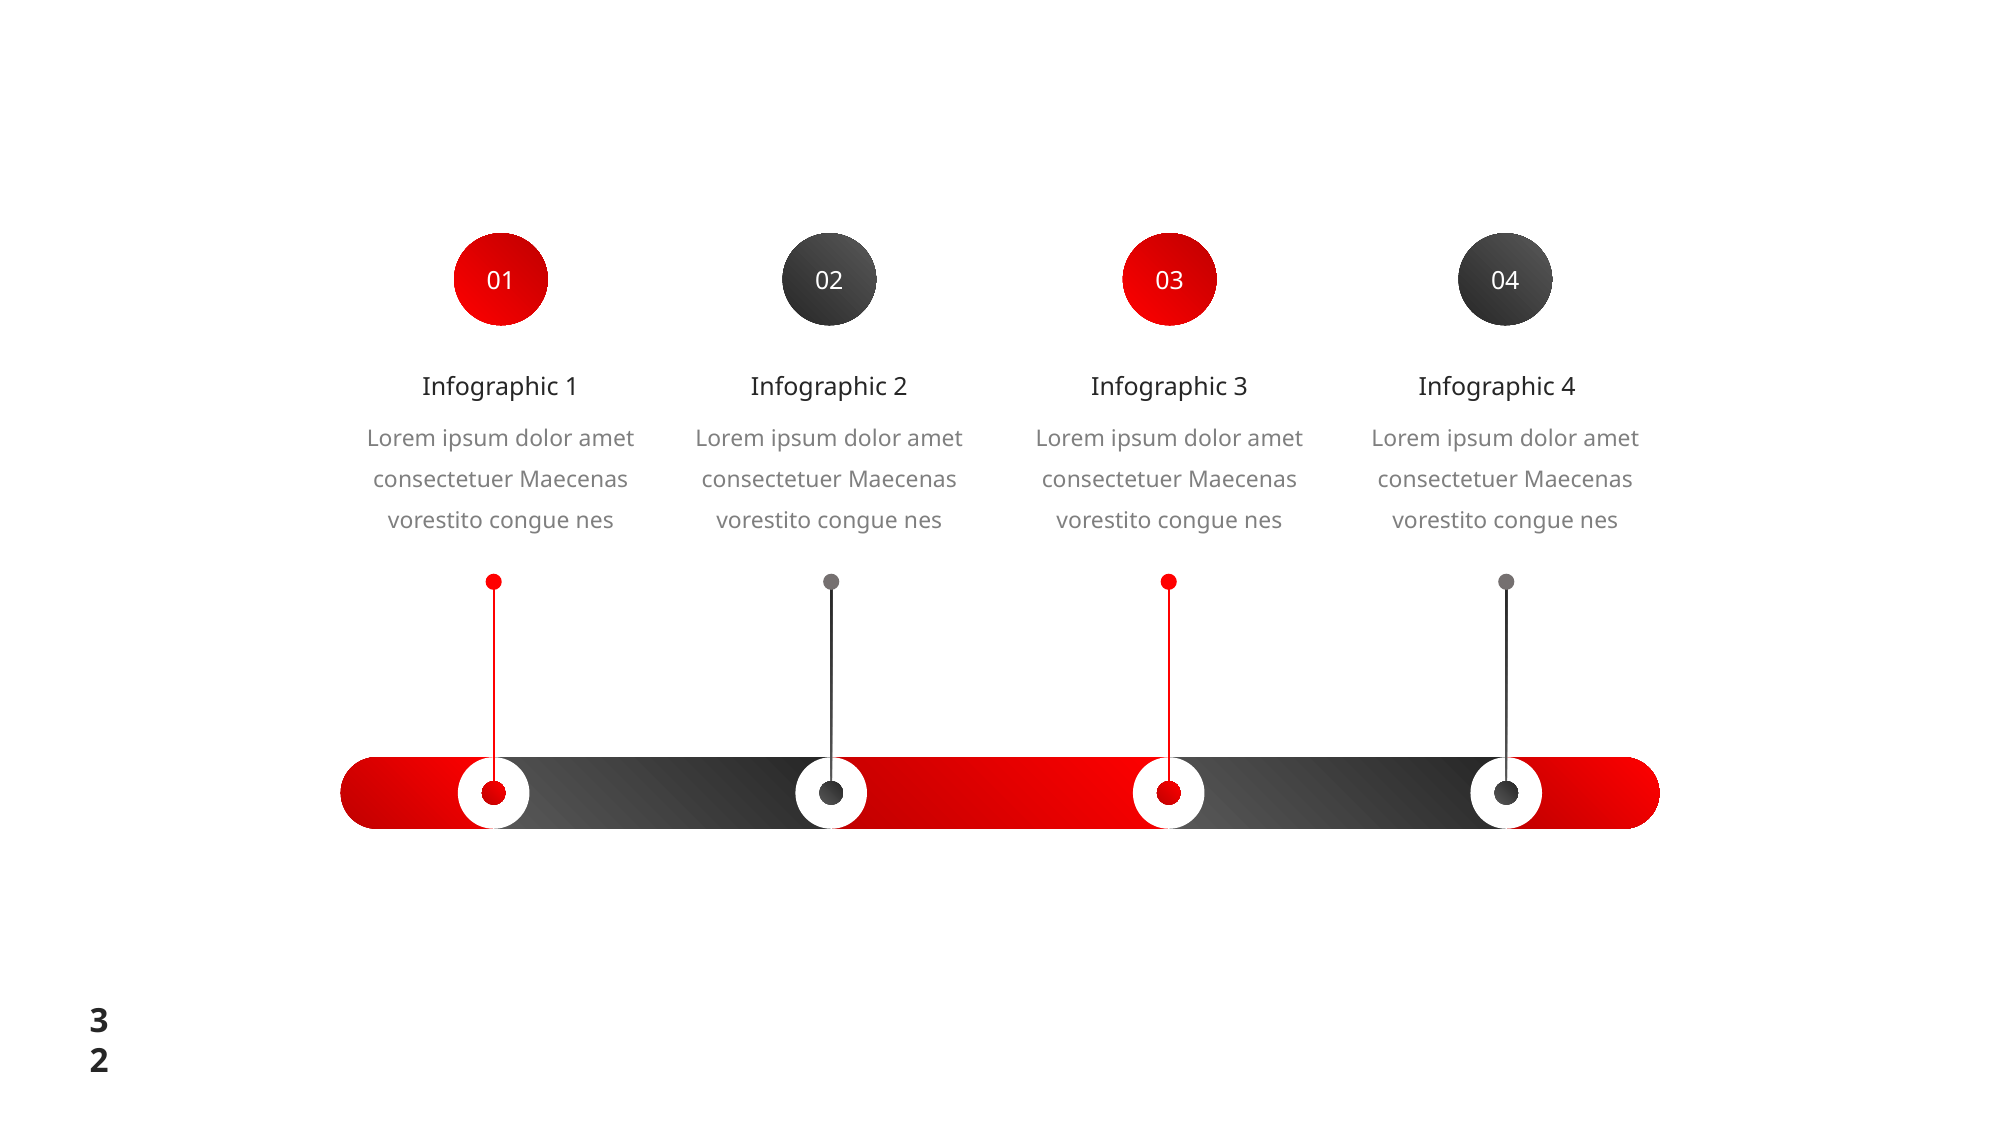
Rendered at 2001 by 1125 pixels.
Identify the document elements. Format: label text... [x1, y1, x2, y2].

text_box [340, 233, 1660, 829]
text_box 32 [74, 991, 136, 1047]
